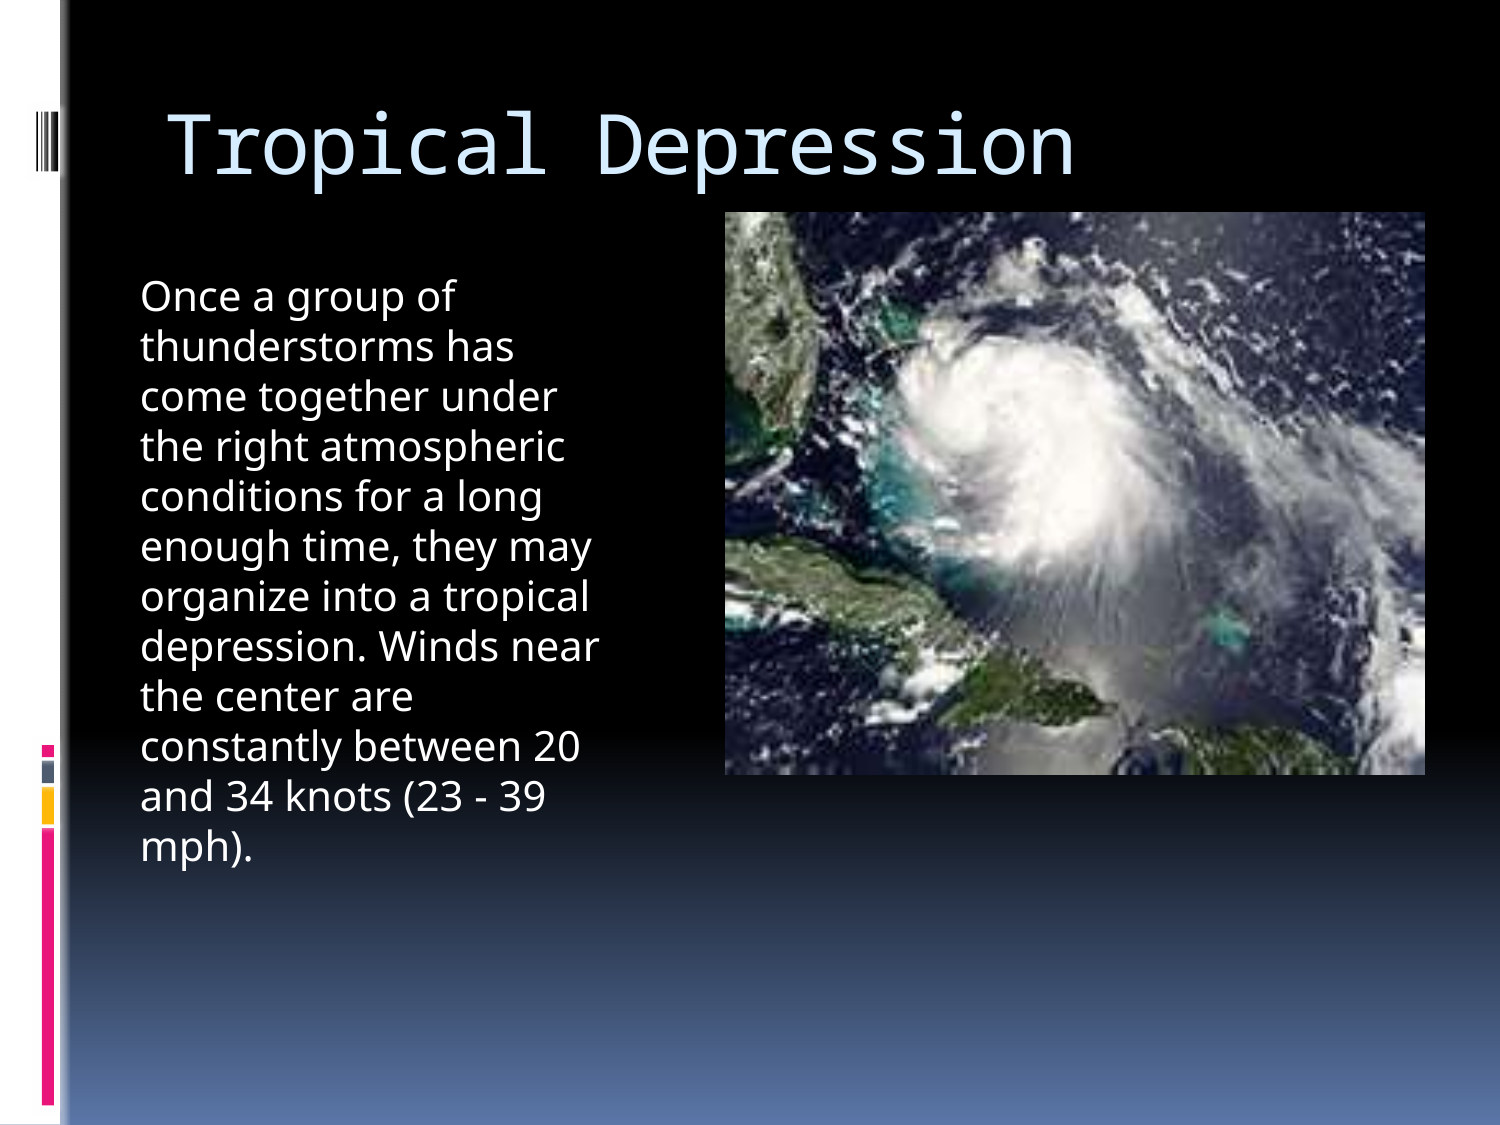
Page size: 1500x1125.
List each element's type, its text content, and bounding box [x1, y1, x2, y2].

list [724, 212, 1426, 776]
title Tropical Depression [150, 83, 1425, 234]
text_box Once a group of thunderstorms has come together under the right atmospheric conditions for a long enough time, they may organize into a tropical depression. Winds near the center are constantly between 20 and 34 knots (23 - 39 mph). [124, 262, 638, 878]
